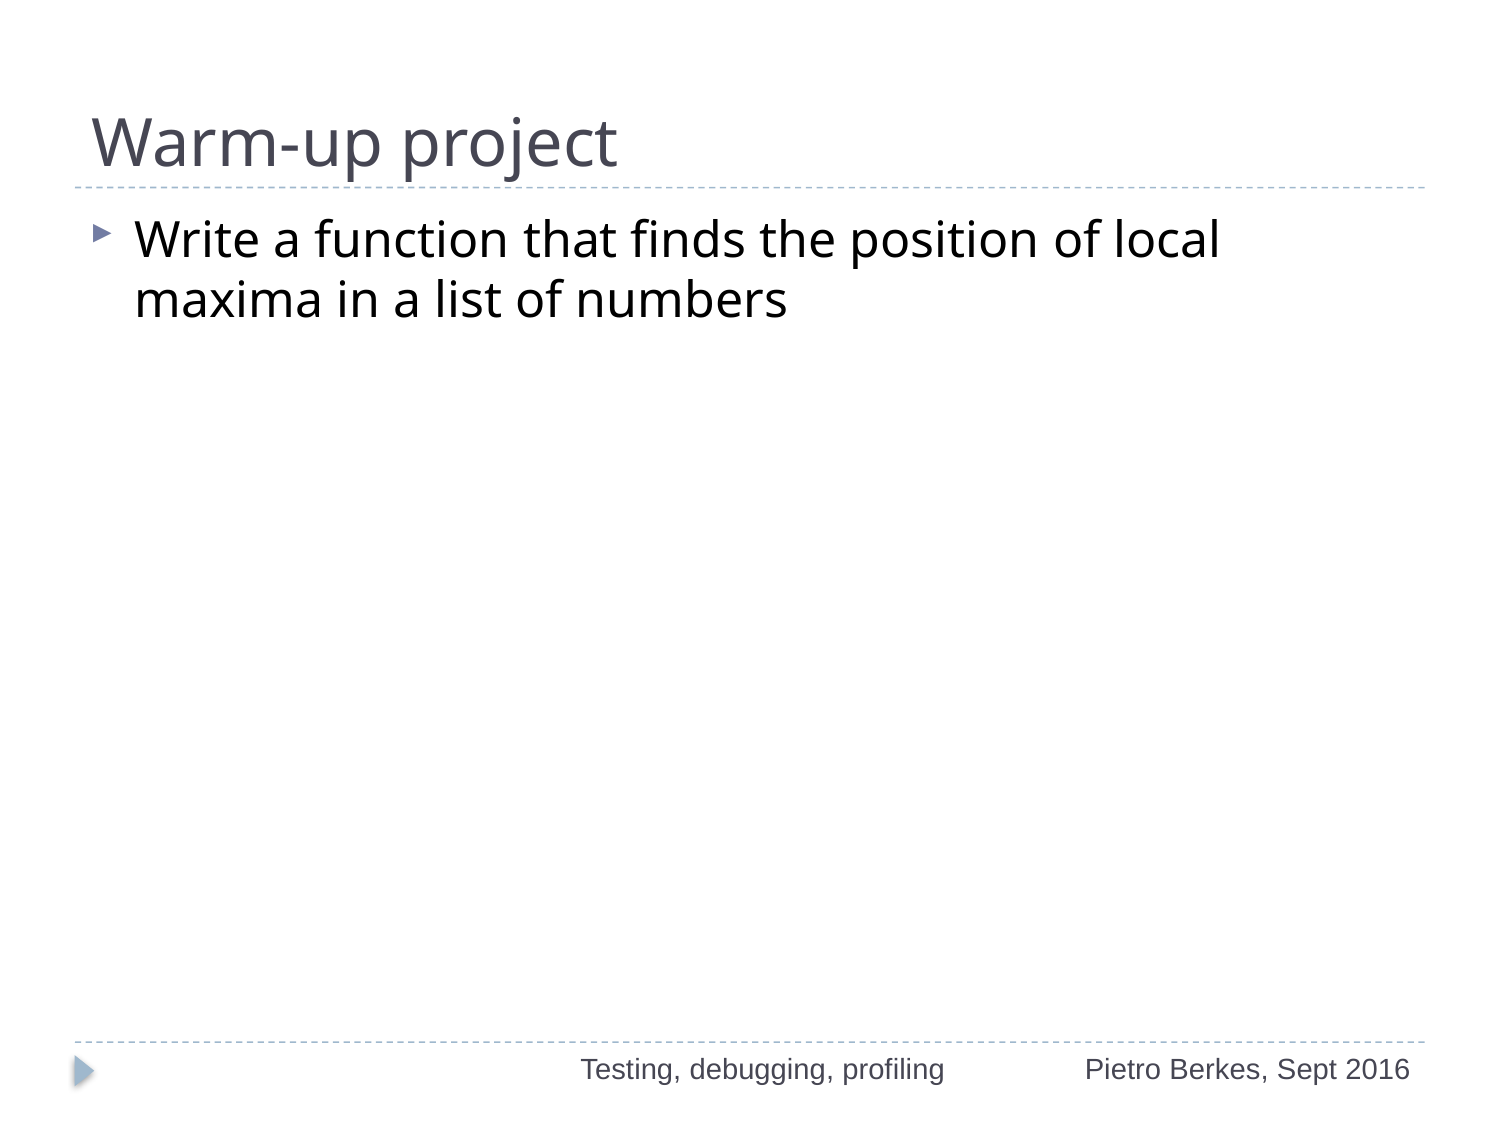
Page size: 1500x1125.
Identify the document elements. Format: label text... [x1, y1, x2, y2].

footer Testing, debugging, profiling [475, 1042, 1051, 1103]
list Write a function that finds the position of local maxima in a list of numbers [75, 200, 1425, 1010]
title Warm-up project [76, 24, 1427, 188]
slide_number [1051, 1042, 1426, 1103]
